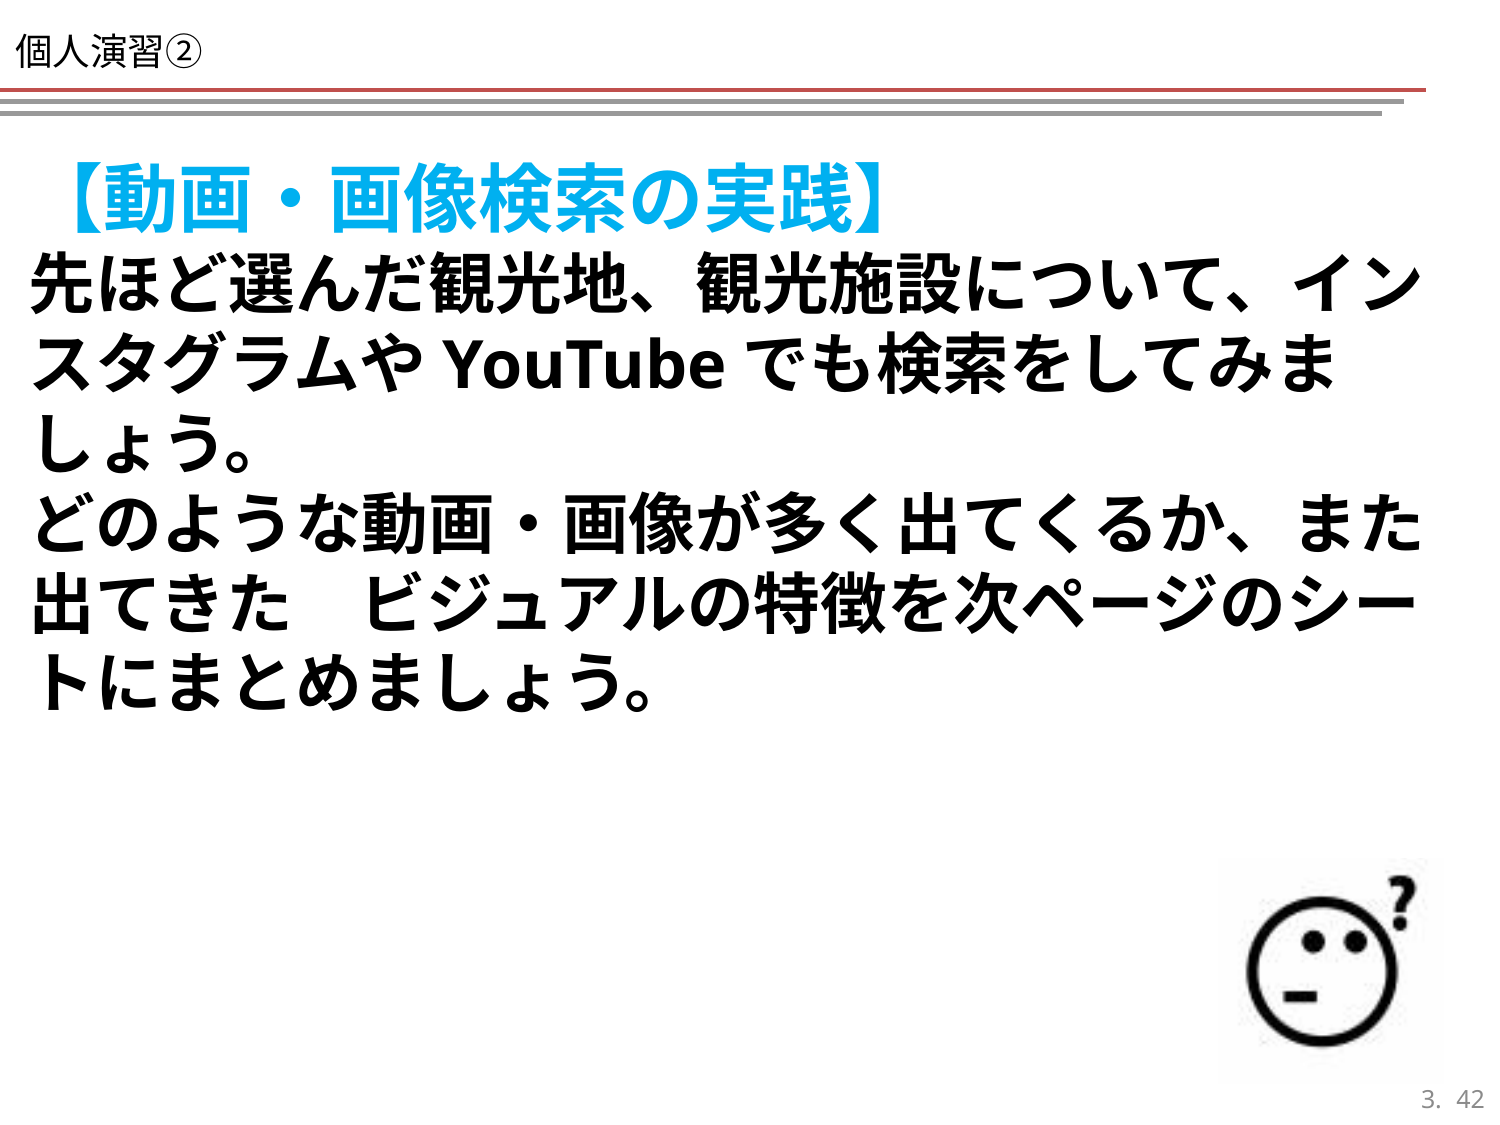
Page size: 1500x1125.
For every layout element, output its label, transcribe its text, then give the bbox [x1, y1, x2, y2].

slide_number 41 [1381, 1065, 1500, 1125]
title 個人演習② [0, 0, 1500, 102]
picture [1218, 858, 1444, 1084]
text_box 【動画・画像検索の実践】 先ほど選んだ観光地、観光施設について、インスタグラムやYouTubeでも検索をしてみましょう。 どのような動画・画像が多く出てくるか、また出てきた ビジュアルの特徴を次ページのシートにまとめましょう。 [13, 144, 1487, 818]
